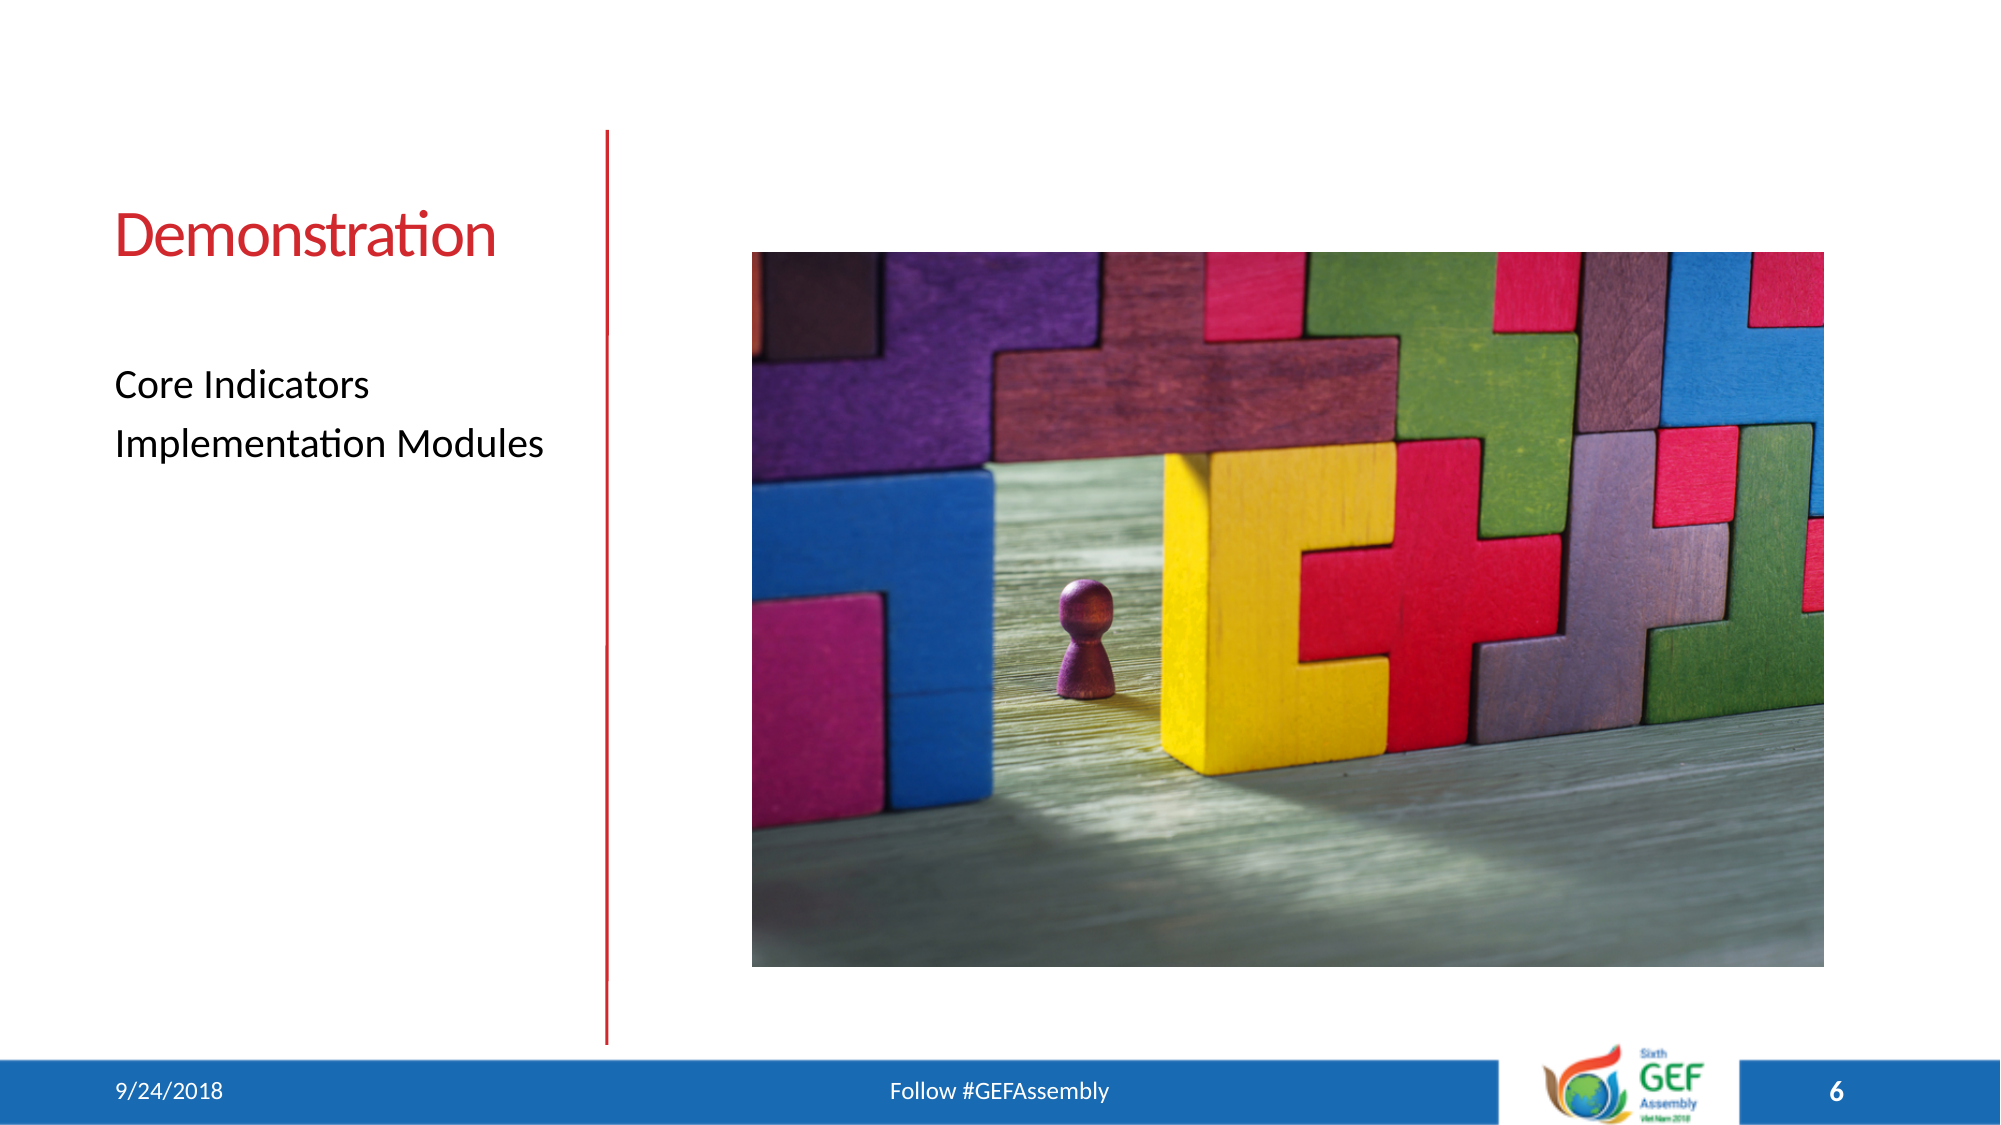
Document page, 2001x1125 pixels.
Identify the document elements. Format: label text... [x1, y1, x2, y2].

list Core Indicators Implementation Modules [99, 349, 568, 997]
picture [0, 0, 2000, 1125]
title Demonstration [99, 129, 568, 337]
list [650, 129, 1900, 995]
